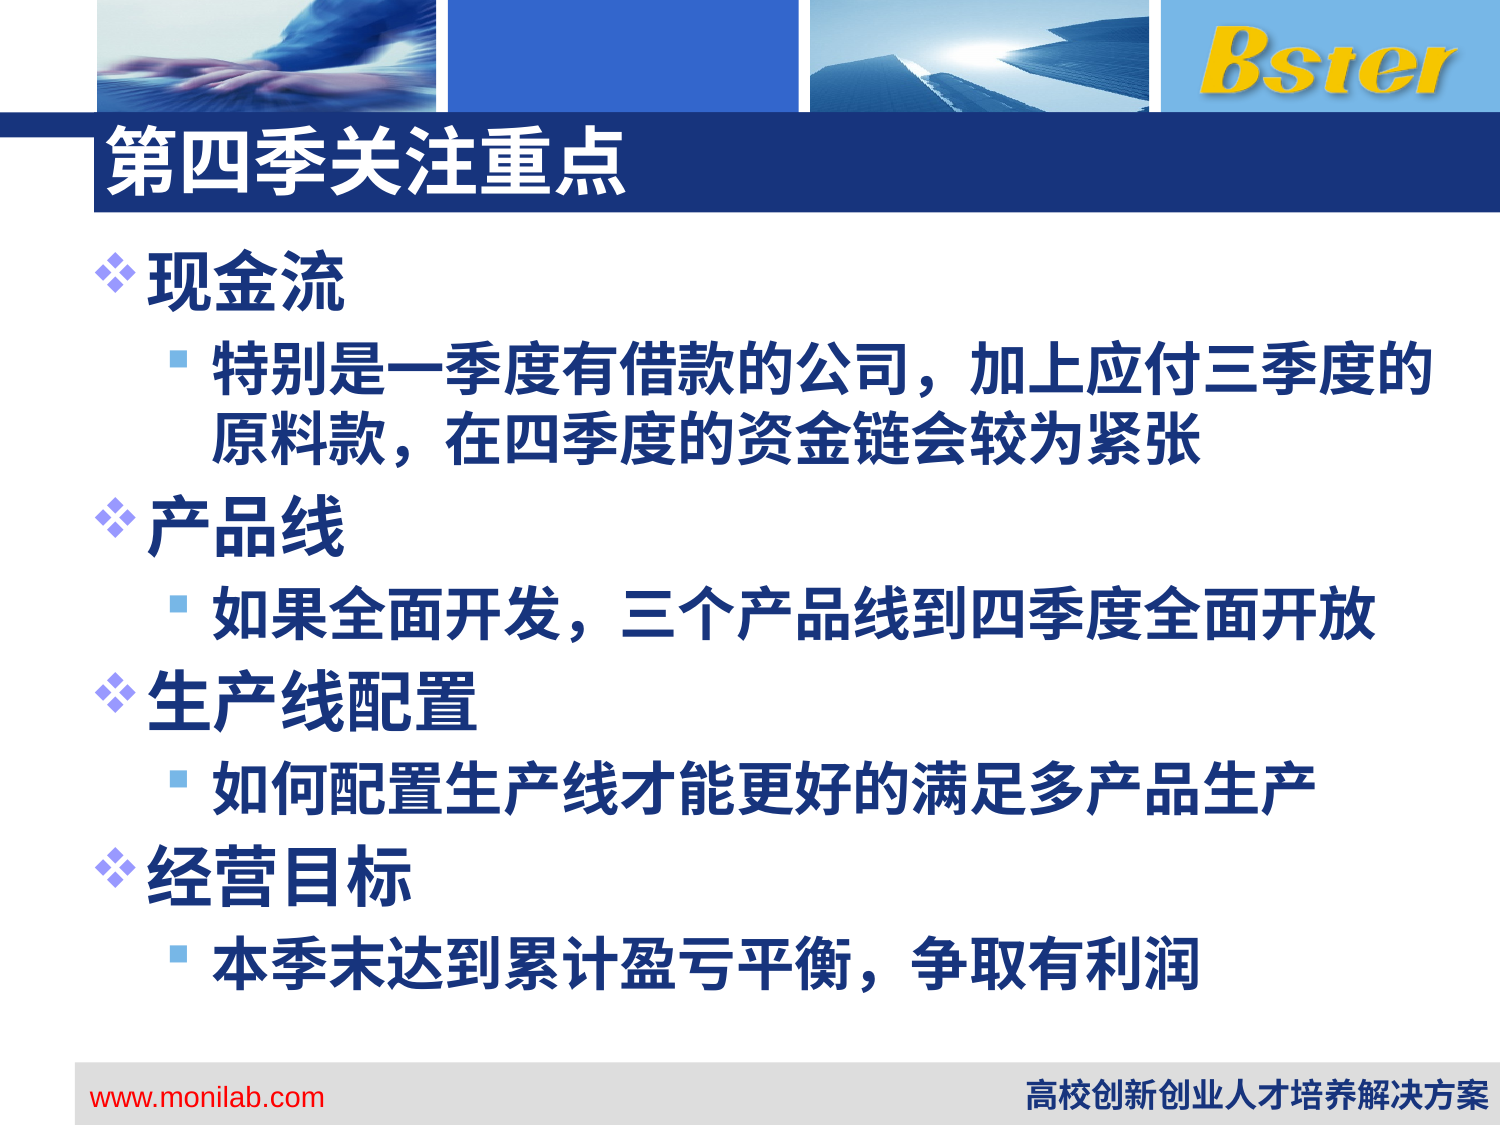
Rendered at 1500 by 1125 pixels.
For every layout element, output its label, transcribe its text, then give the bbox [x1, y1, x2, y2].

title 第四季关注重点 [88, 113, 1369, 206]
picture [1199, 26, 1458, 94]
list 现金流 特别是一季度有借款的公司，加上应付三季度的原料款，在四季度的资金链会较为紧张 产品线 如果全面开发，三个产品线到四季度全面开放 生产线配置 如何配置生产线才能更好的满足多产品生产 经营目标 本季末达到累计盈亏平衡，争取有利润 [74, 232, 1454, 1034]
picture [97, 0, 437, 112]
picture [810, 0, 1150, 112]
